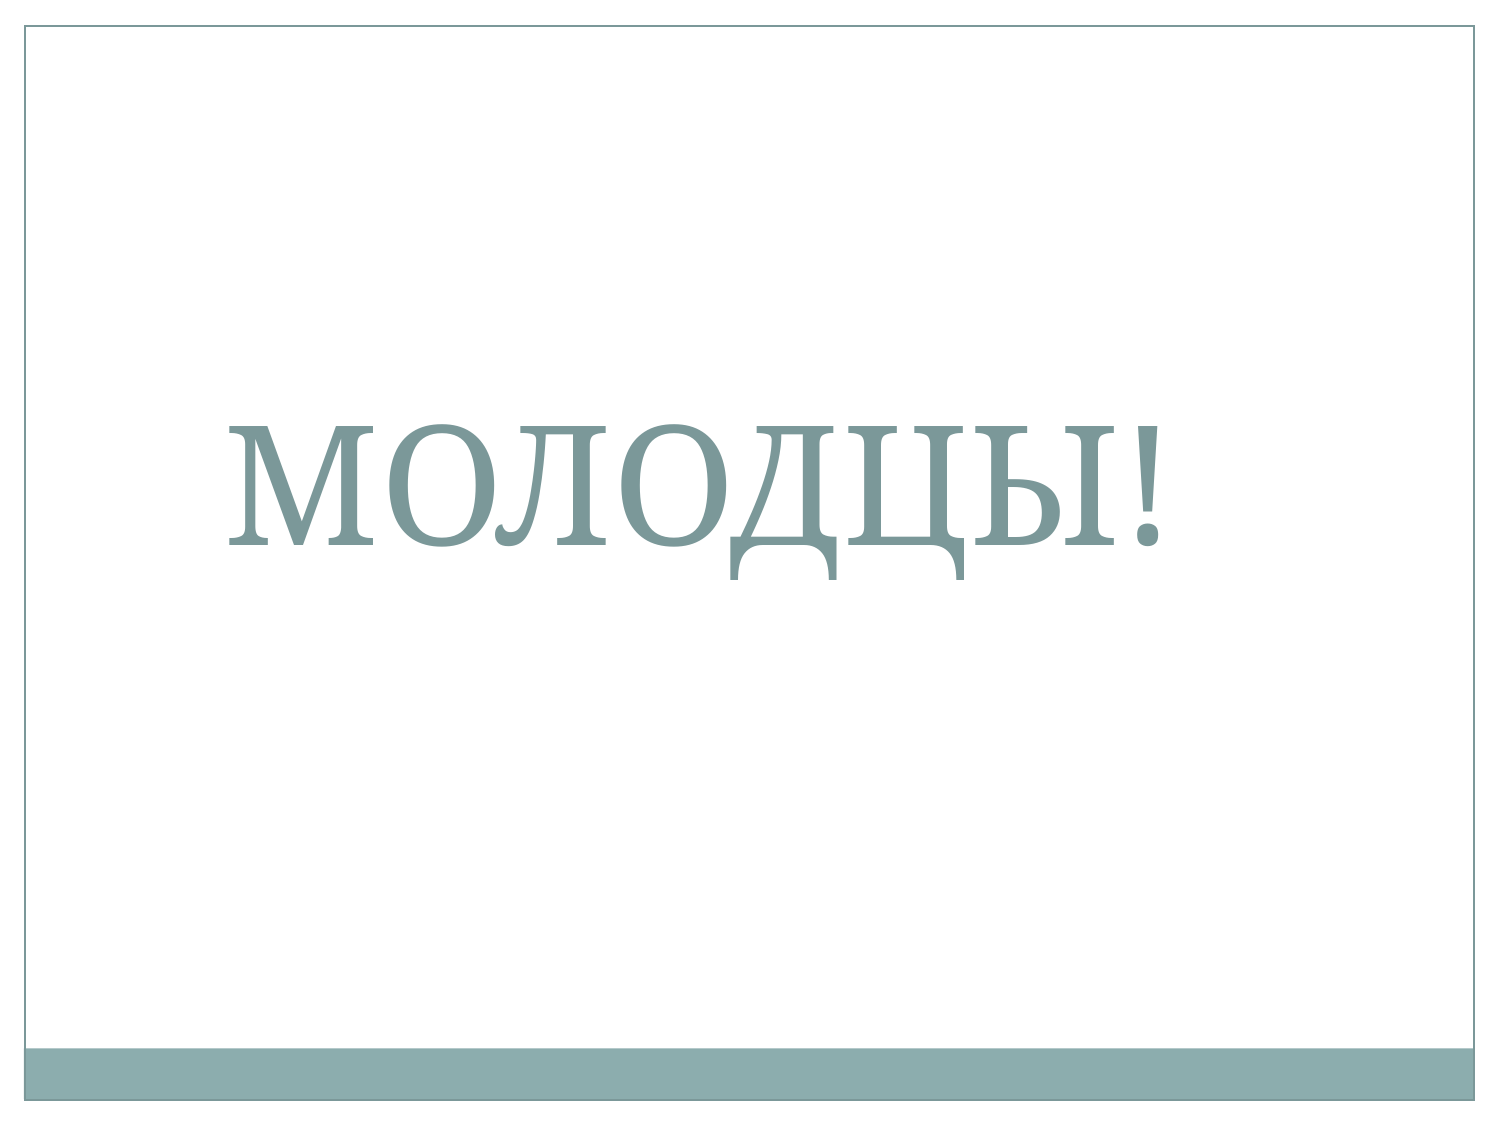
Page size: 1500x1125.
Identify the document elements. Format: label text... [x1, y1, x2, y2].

title МОЛОДЦЫ! [0, 37, 1400, 587]
